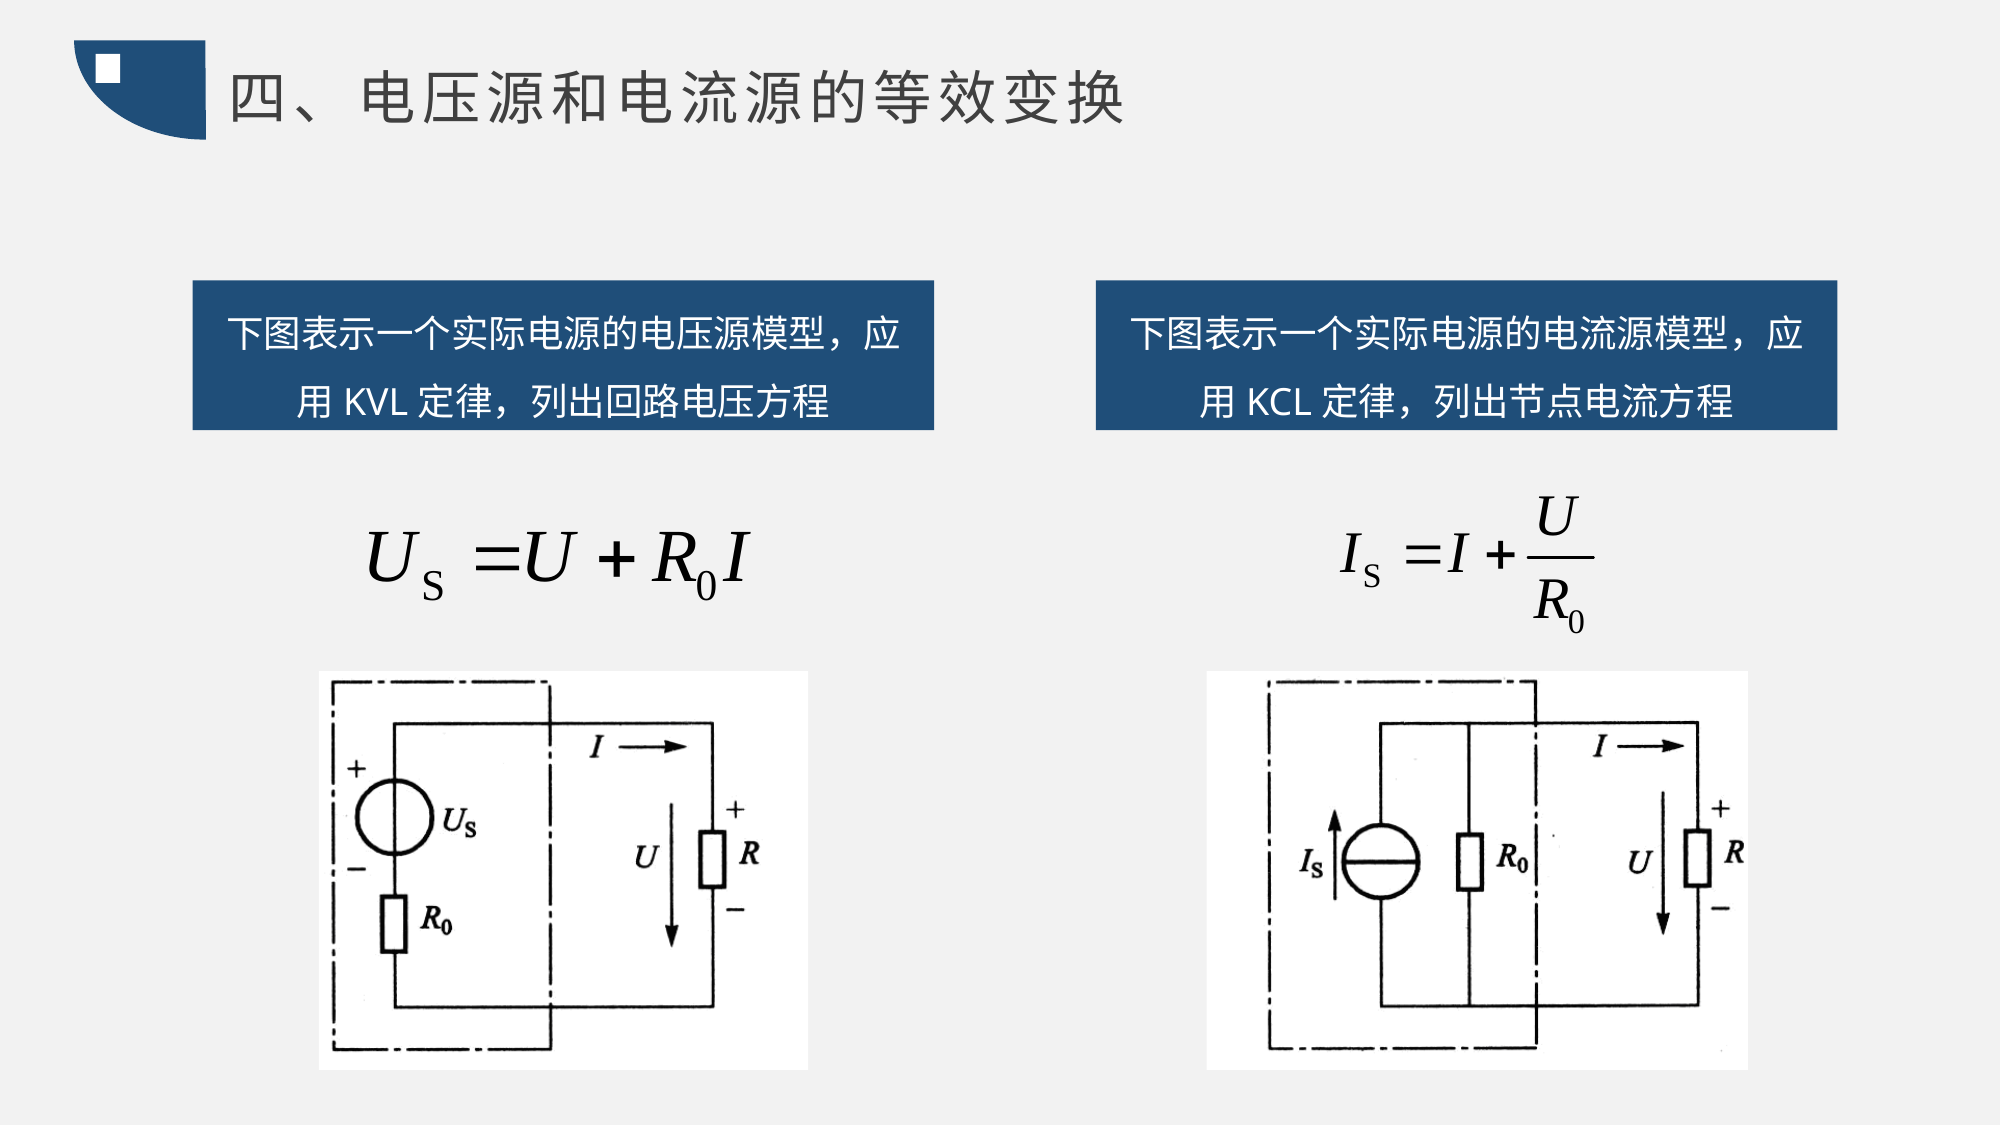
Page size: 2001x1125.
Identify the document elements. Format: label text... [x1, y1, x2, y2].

text_box 下图表示一个实际电源的电压源模型，应用KVL定律，列出回路电压方程 [192, 280, 935, 431]
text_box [74, 0, 1170, 140]
picture [1206, 671, 1749, 1070]
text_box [1329, 479, 1604, 646]
picture [318, 671, 809, 1070]
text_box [358, 506, 769, 619]
text_box 下图表示一个实际电源的电流源模型，应用KCL定律，列出节点电流方程 [1095, 280, 1838, 431]
